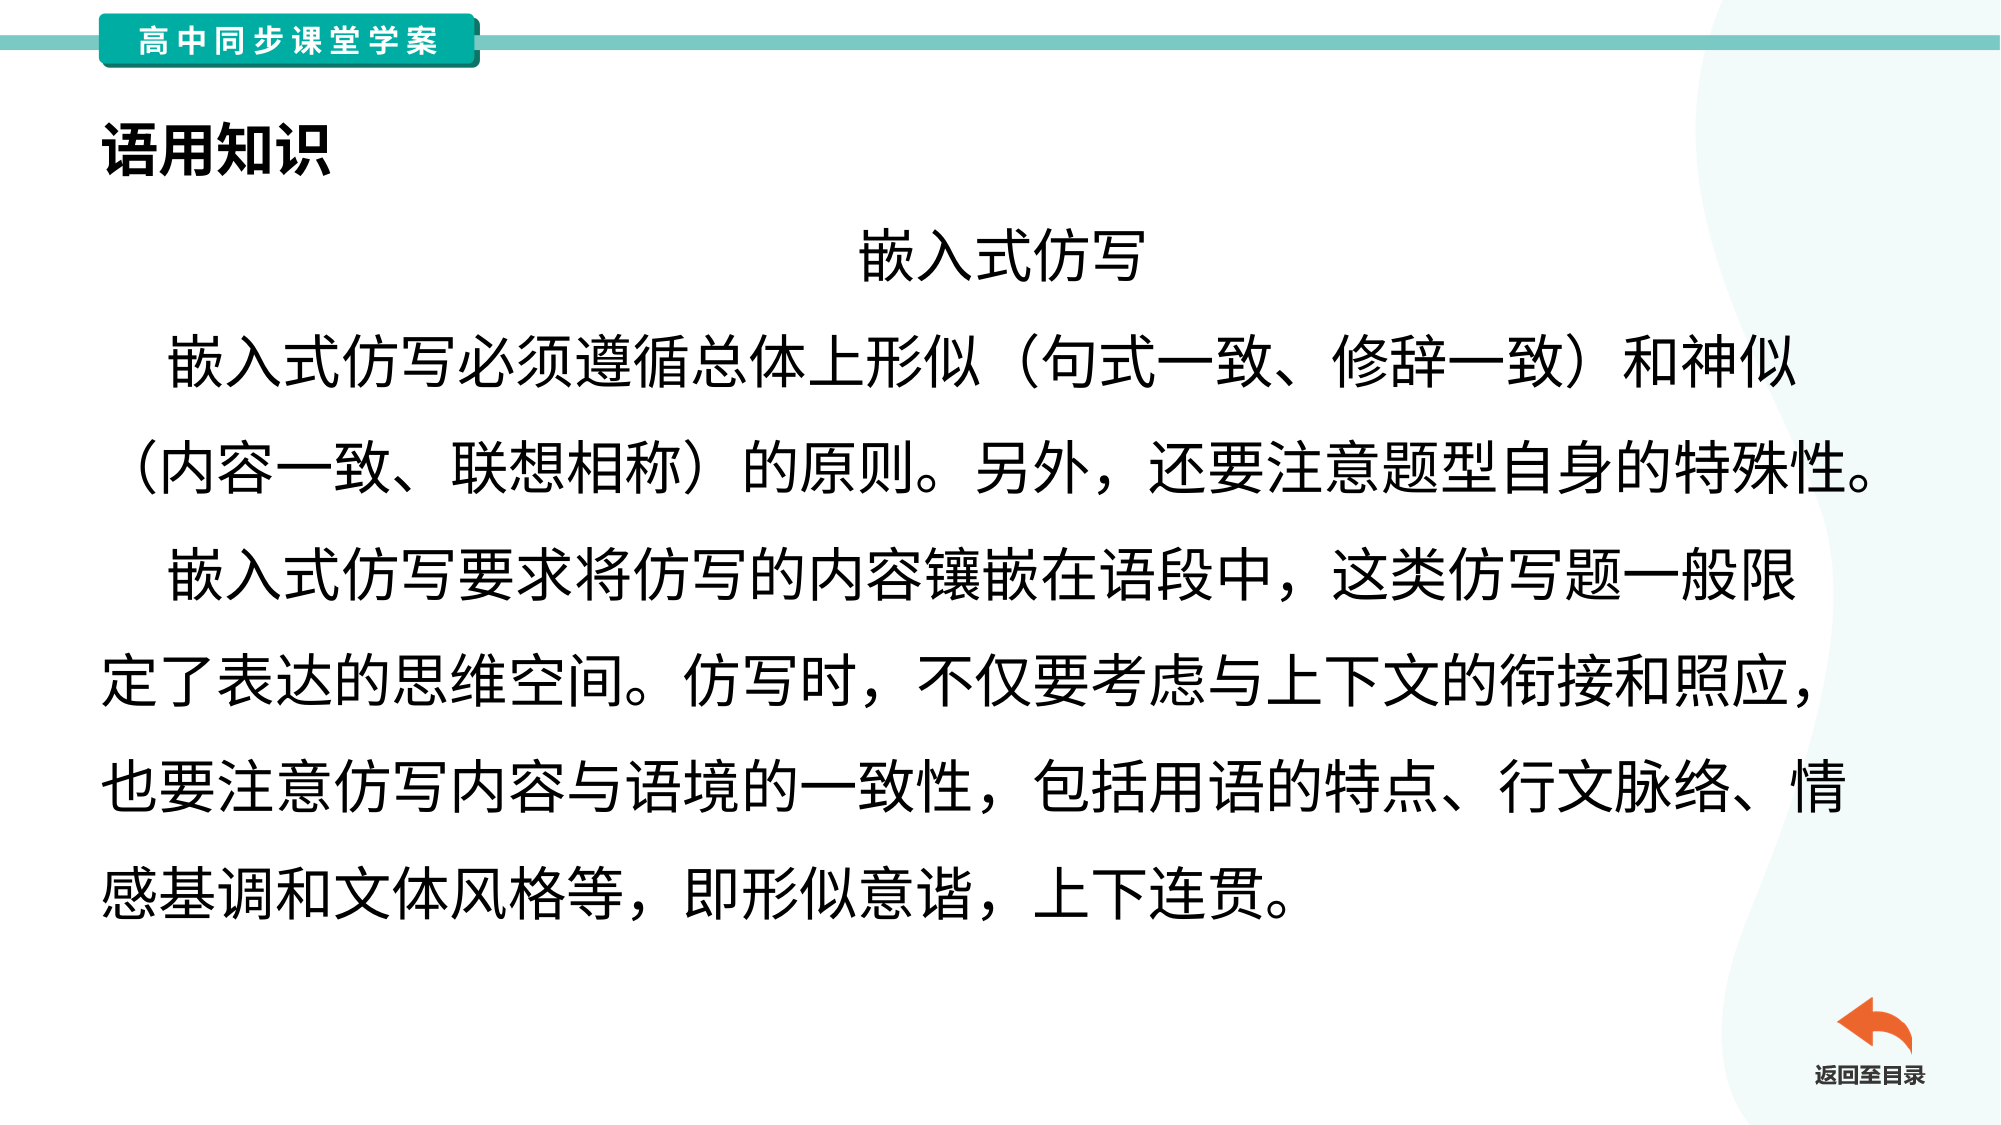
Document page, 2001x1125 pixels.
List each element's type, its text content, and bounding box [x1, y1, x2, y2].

text_box 语用知识 嵌入式仿写 嵌入式仿写必须遵循总体上形似（句式一致、修辞一致）和神似 （内容一致、联想相称）的原则。另外，还要注意题型自身的特殊性。 嵌入式仿写要求将仿写的内容镶嵌在语段中，这类仿写题一般限 定了表达的思维空间。仿写时，不仅要考虑与上下文的衔接和照应， 也要注意仿写内容与语境的一致性，包括用语的特点、行文脉络、情 感基调和文体风格等，即形似意谐，上下连贯。 [100, 76, 1899, 927]
picture [0, 0, 2000, 1125]
